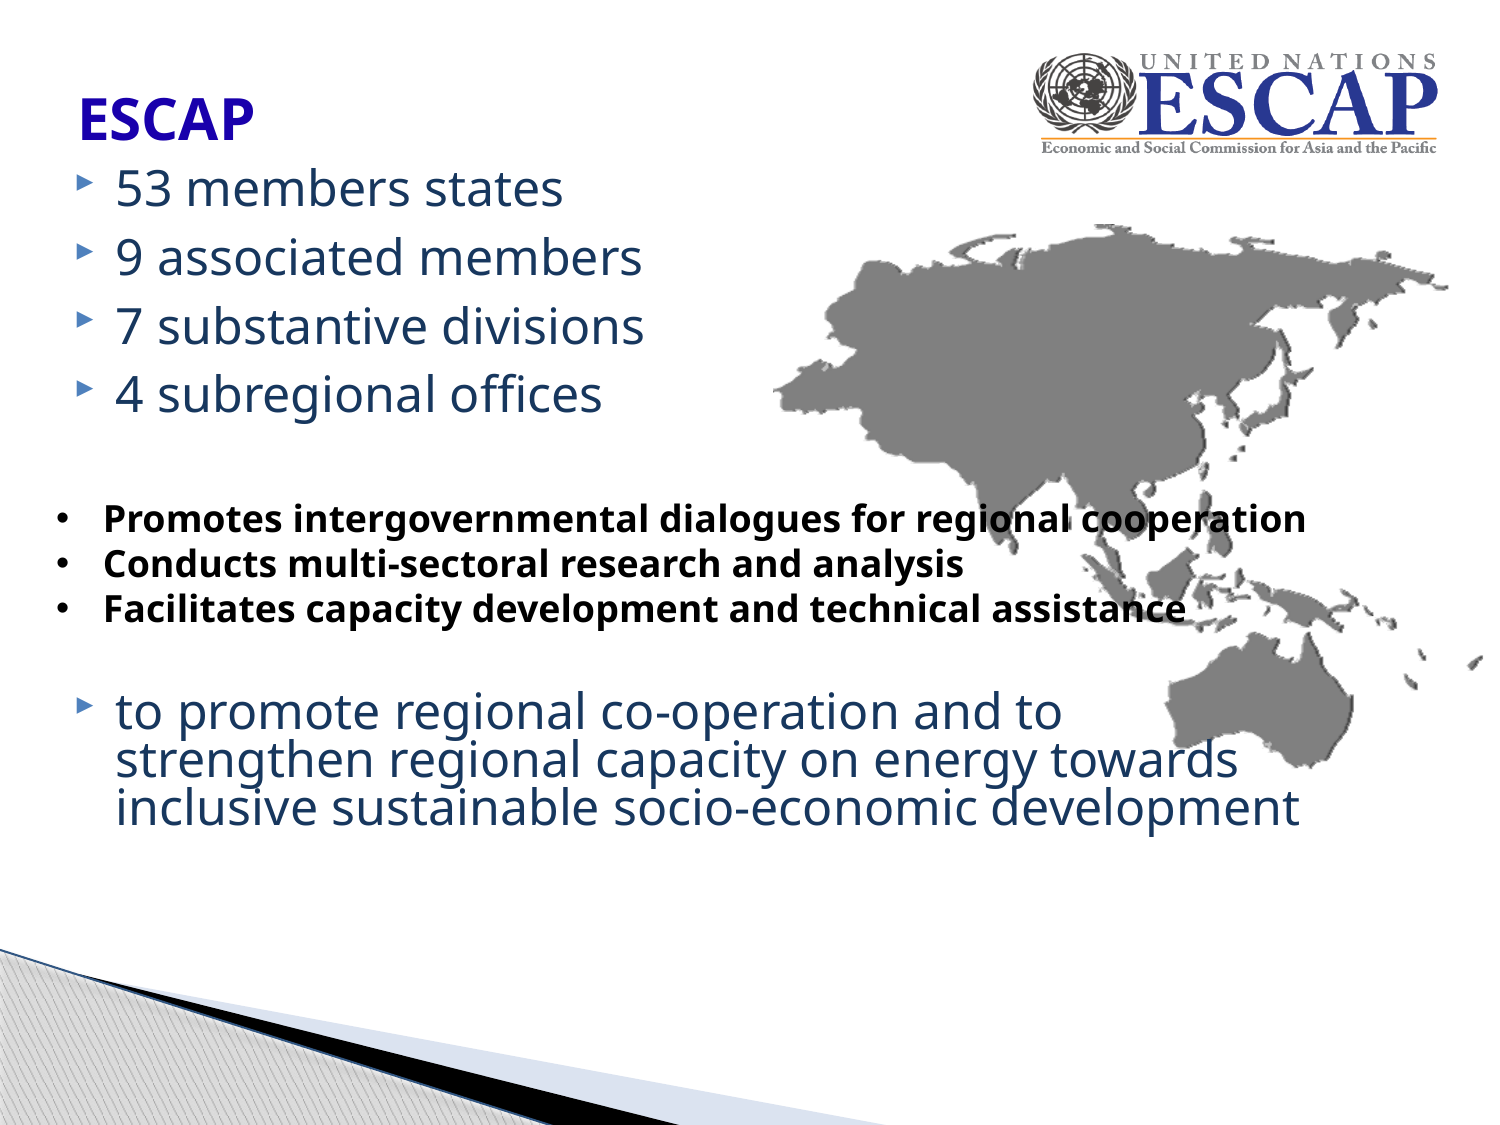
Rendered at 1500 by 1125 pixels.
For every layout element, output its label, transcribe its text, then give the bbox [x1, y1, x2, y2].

text_box 53 members states 9 associated members 7 substantive divisions 4 subregional offices Promotes intergovernmental dialogues for regional cooperation Conducts multi-sectoral research and analysis Facilitates capacity development and technical assistance to promote regional co-operation and to strengthen regional capacity on energy towards inclusive sustainable socio-economic development [41, 160, 1329, 724]
picture [773, 224, 1500, 803]
text_box ESCAP [62, 75, 1375, 160]
